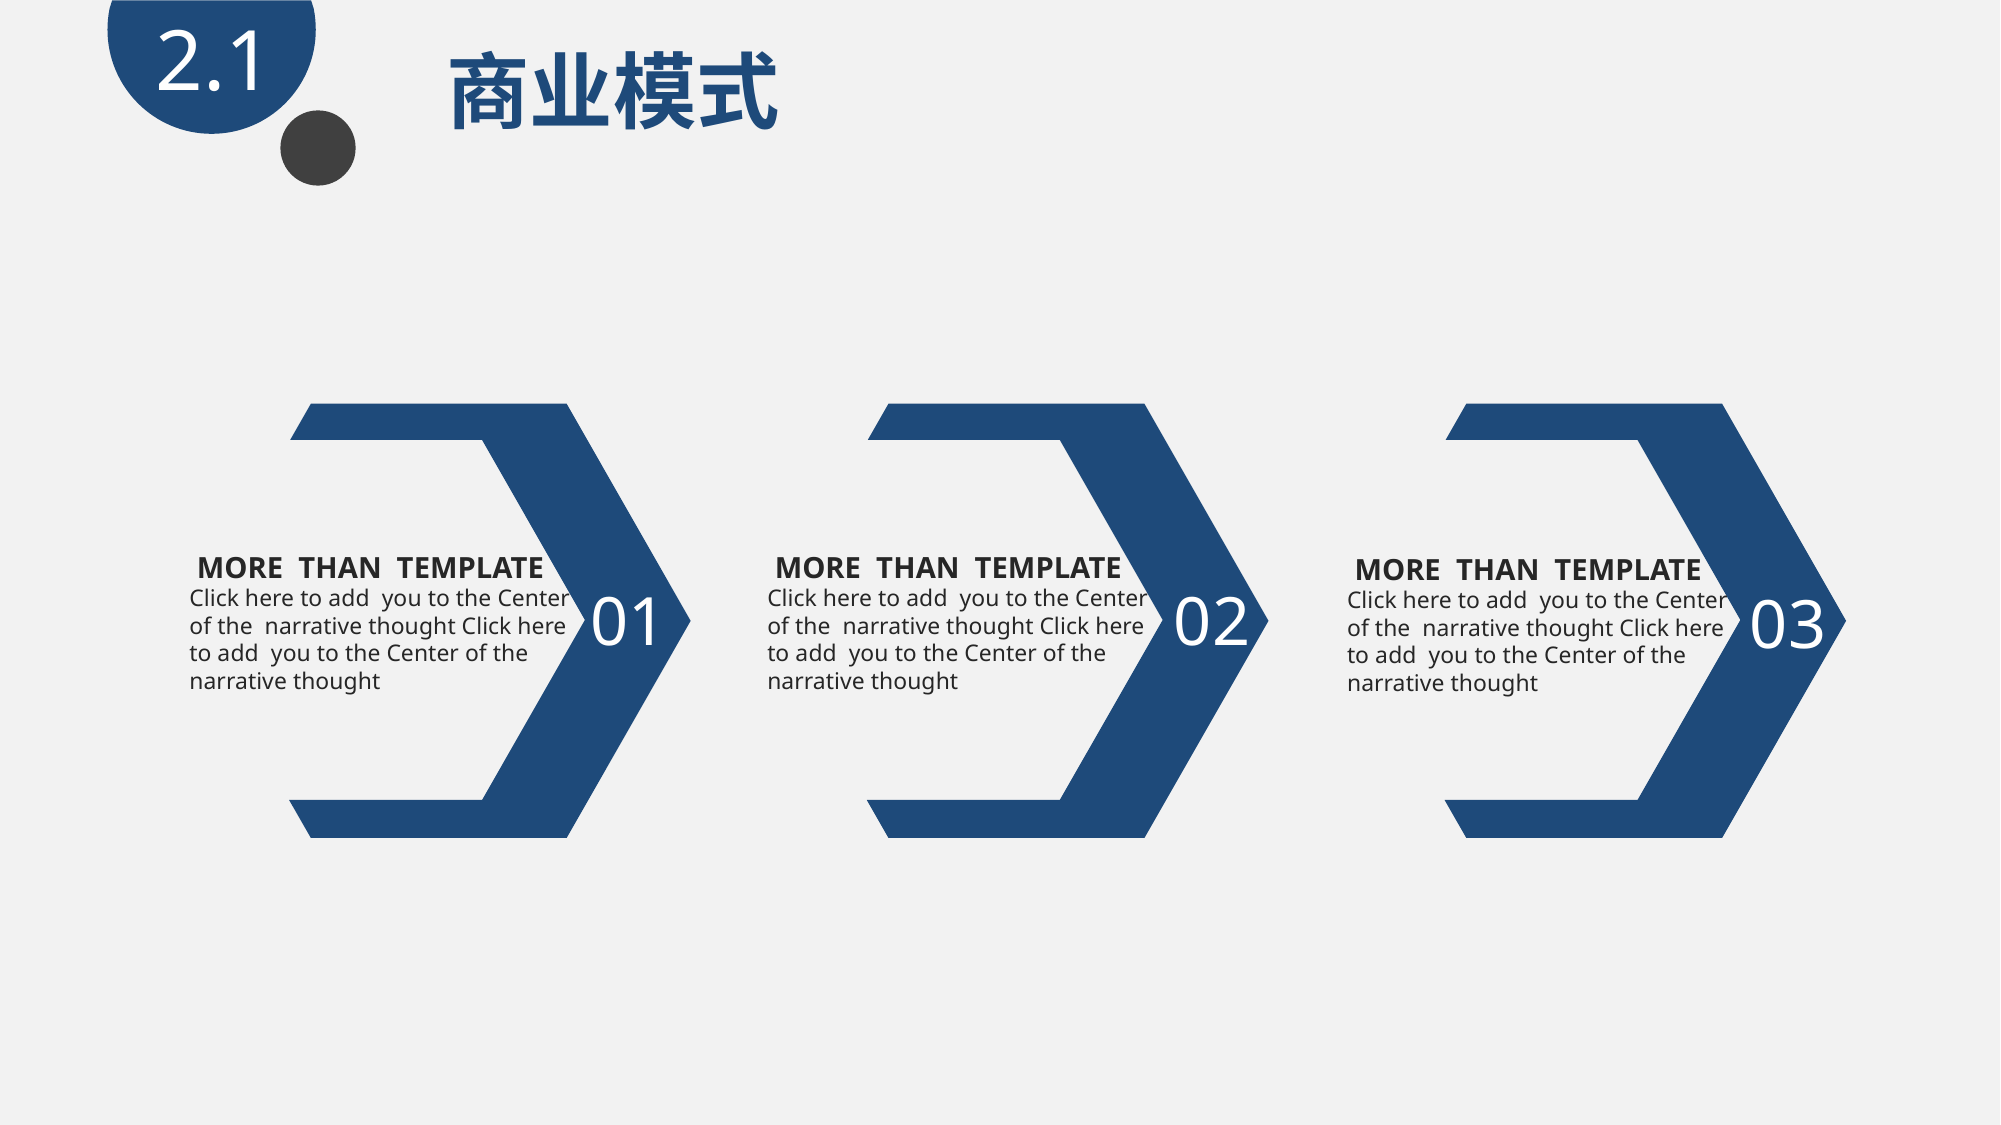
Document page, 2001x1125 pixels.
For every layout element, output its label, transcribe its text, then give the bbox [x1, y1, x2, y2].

text_box [148, 114, 275, 135]
text_box 02 [1164, 571, 1265, 667]
text_box 03 [1743, 574, 1842, 670]
text_box 2.1 [141, 0, 288, 114]
text_box MORE THAN TEMPLATE Click here to add you to the Center of the narrative thought Click here to add you to the Center of the narrative thought [1332, 543, 1743, 794]
text_box [1443, 402, 1821, 574]
text_box 商业模式 [432, 32, 795, 147]
text_box [864, 667, 1244, 840]
text_box 01 [586, 571, 683, 667]
text_box MORE THAN TEMPLATE Click here to add you to the Center of the narrative thought Click here to add you to the Center of the narrative thought [174, 541, 586, 791]
text_box MORE THAN TEMPLATE Click here to add you to the Center of the narrative thought Click here to add you to the Center of the narrative thought [752, 541, 1164, 791]
text_box [287, 667, 666, 840]
text_box [865, 402, 1242, 571]
text_box [1265, 612, 1270, 630]
text_box [1842, 611, 1848, 631]
text_box [106, 0, 141, 108]
text_box [288, 0, 317, 102]
text_box [683, 605, 692, 637]
text_box [279, 109, 357, 187]
text_box [1442, 670, 1820, 840]
text_box [288, 402, 664, 571]
